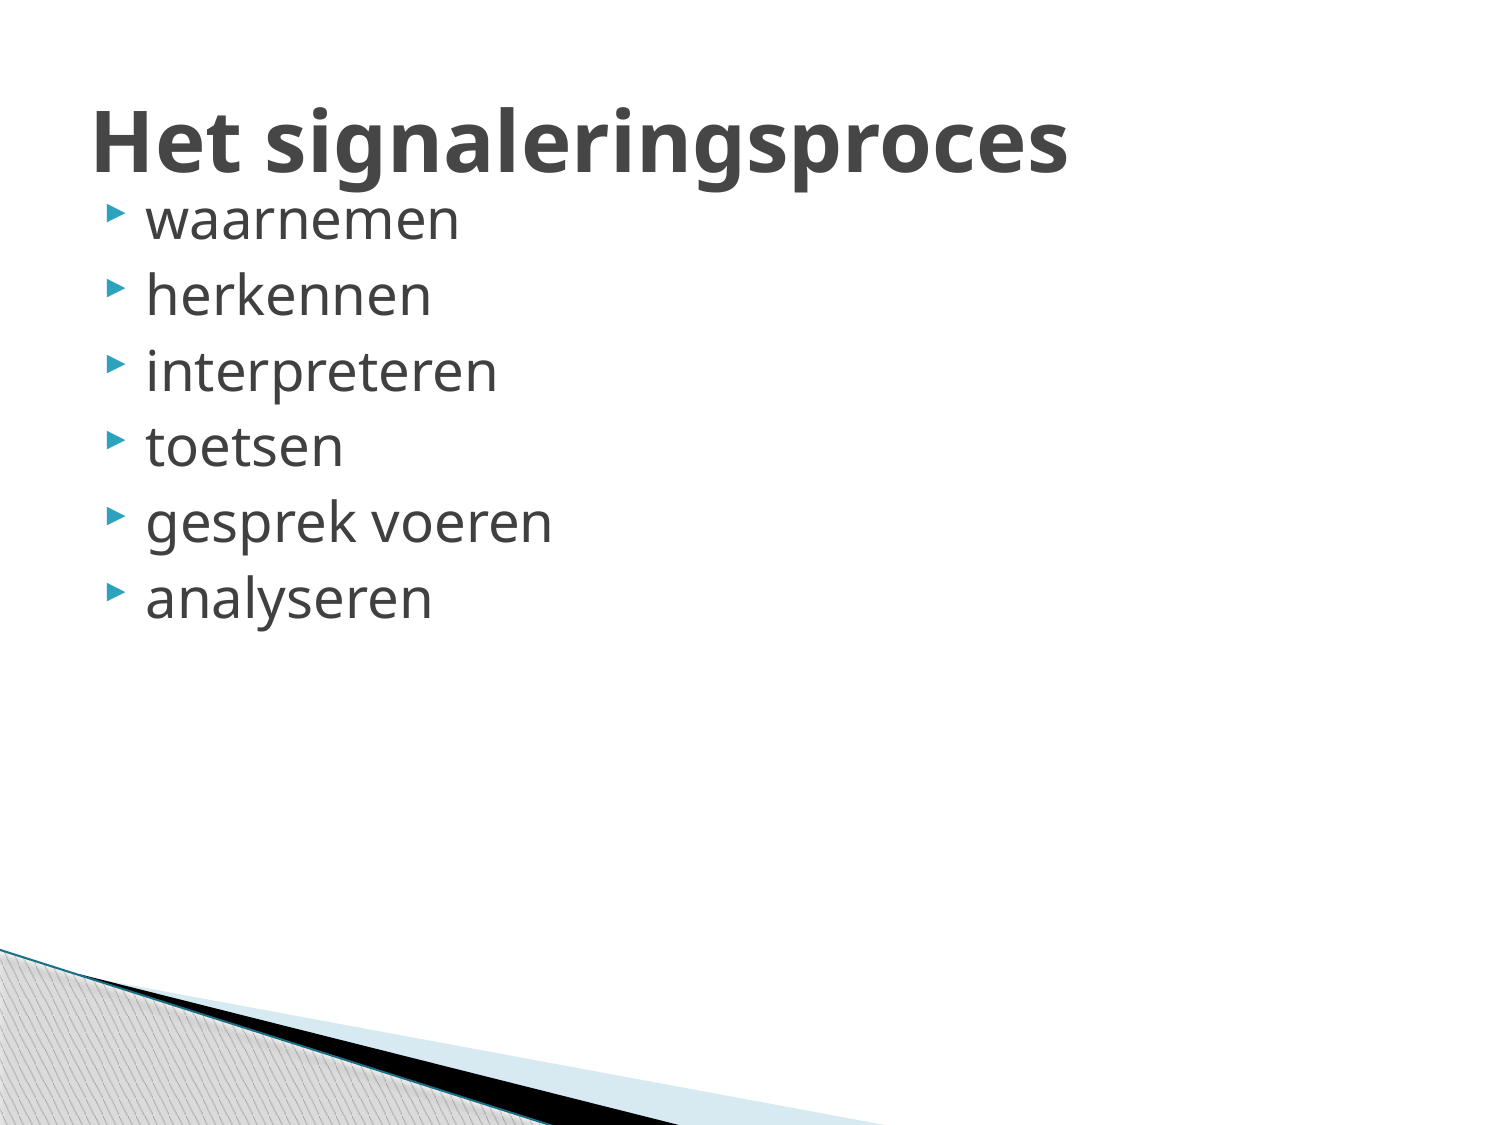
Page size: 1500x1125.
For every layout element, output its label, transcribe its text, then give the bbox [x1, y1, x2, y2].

list waarnemen herkennen interpreteren toetsen gesprek voeren analyseren [70, 175, 1421, 1032]
title Het signaleringsproces [75, 45, 1425, 233]
